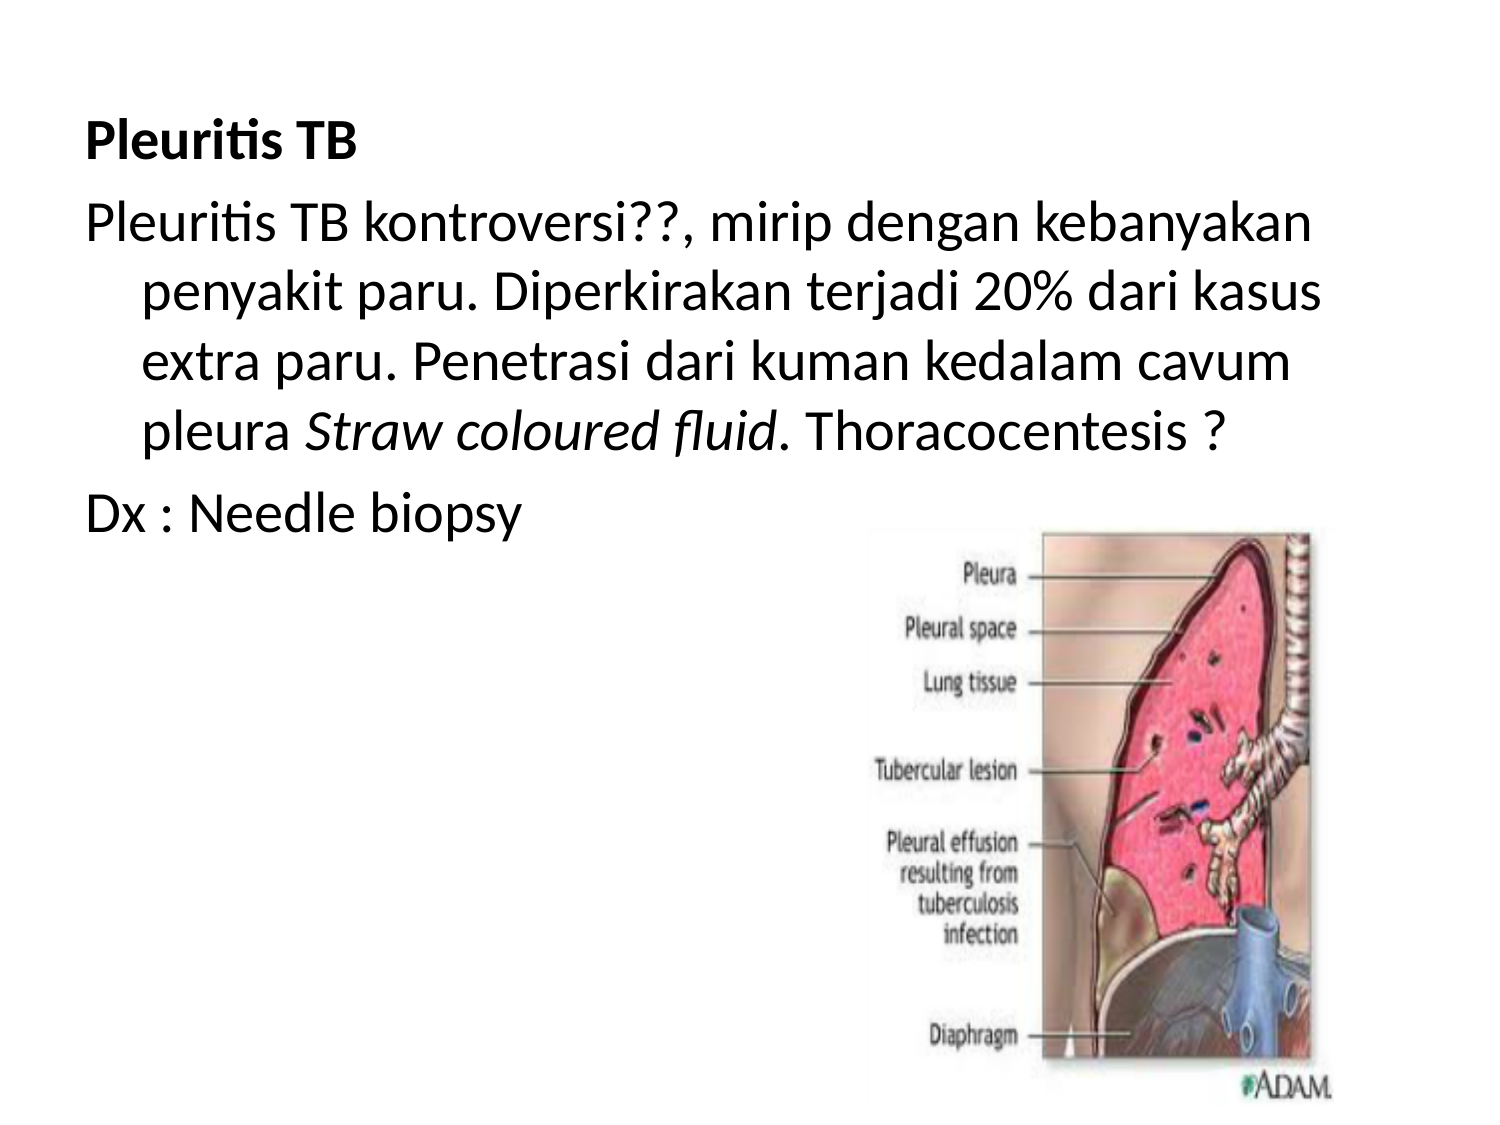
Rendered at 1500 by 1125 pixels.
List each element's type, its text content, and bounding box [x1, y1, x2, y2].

list Pleuritis TB Pleuritis TB kontroversi??, mirip dengan kebanyakan penyakit paru. Diperkirakan terjadi 20% dari kasus extra paru. Penetrasi dari kuman kedalam cavum pleura Straw coloured fluid. Thoracocentesis ? Dx : Needle biopsy [70, 93, 1421, 837]
picture [843, 501, 1360, 1125]
